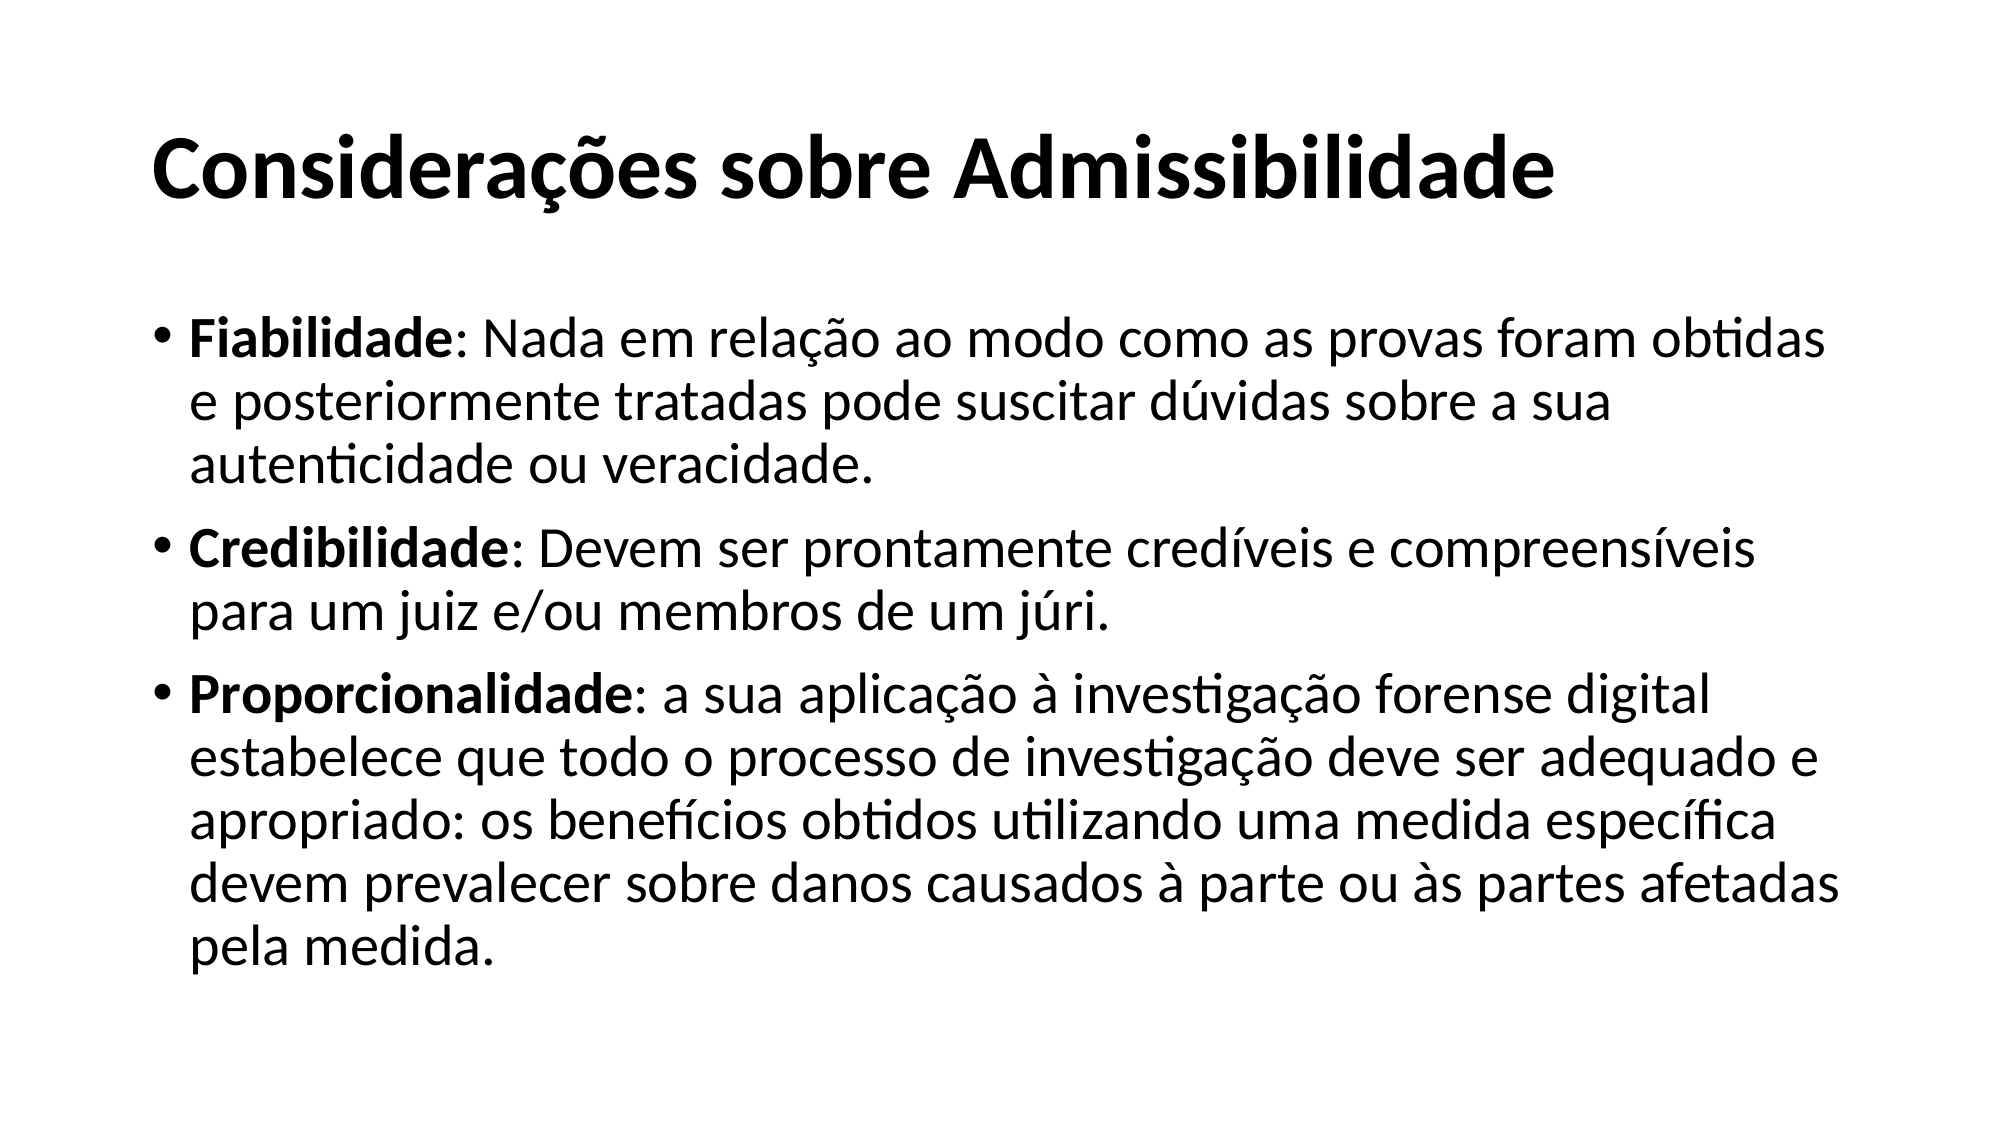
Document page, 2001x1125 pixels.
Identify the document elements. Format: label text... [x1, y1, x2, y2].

list Fiabilidade: Nada em relação ao modo como as provas foram obtidas e posteriormente tratadas pode suscitar dúvidas sobre a sua autenticidade ou veracidade. Credibilidade: Devem ser prontamente credíveis e compreensíveis para um juiz e/ou membros de um júri. Proporcionalidade: a sua aplicação à investigação forense digital estabelece que todo o processo de investigação deve ser adequado e apropriado: os benefícios obtidos utilizando uma medida específica devem prevalecer sobre danos causados à parte ou às partes afetadas pela medida. [137, 299, 1863, 1065]
title Considerações sobre Admissibilidade [137, 59, 1863, 278]
